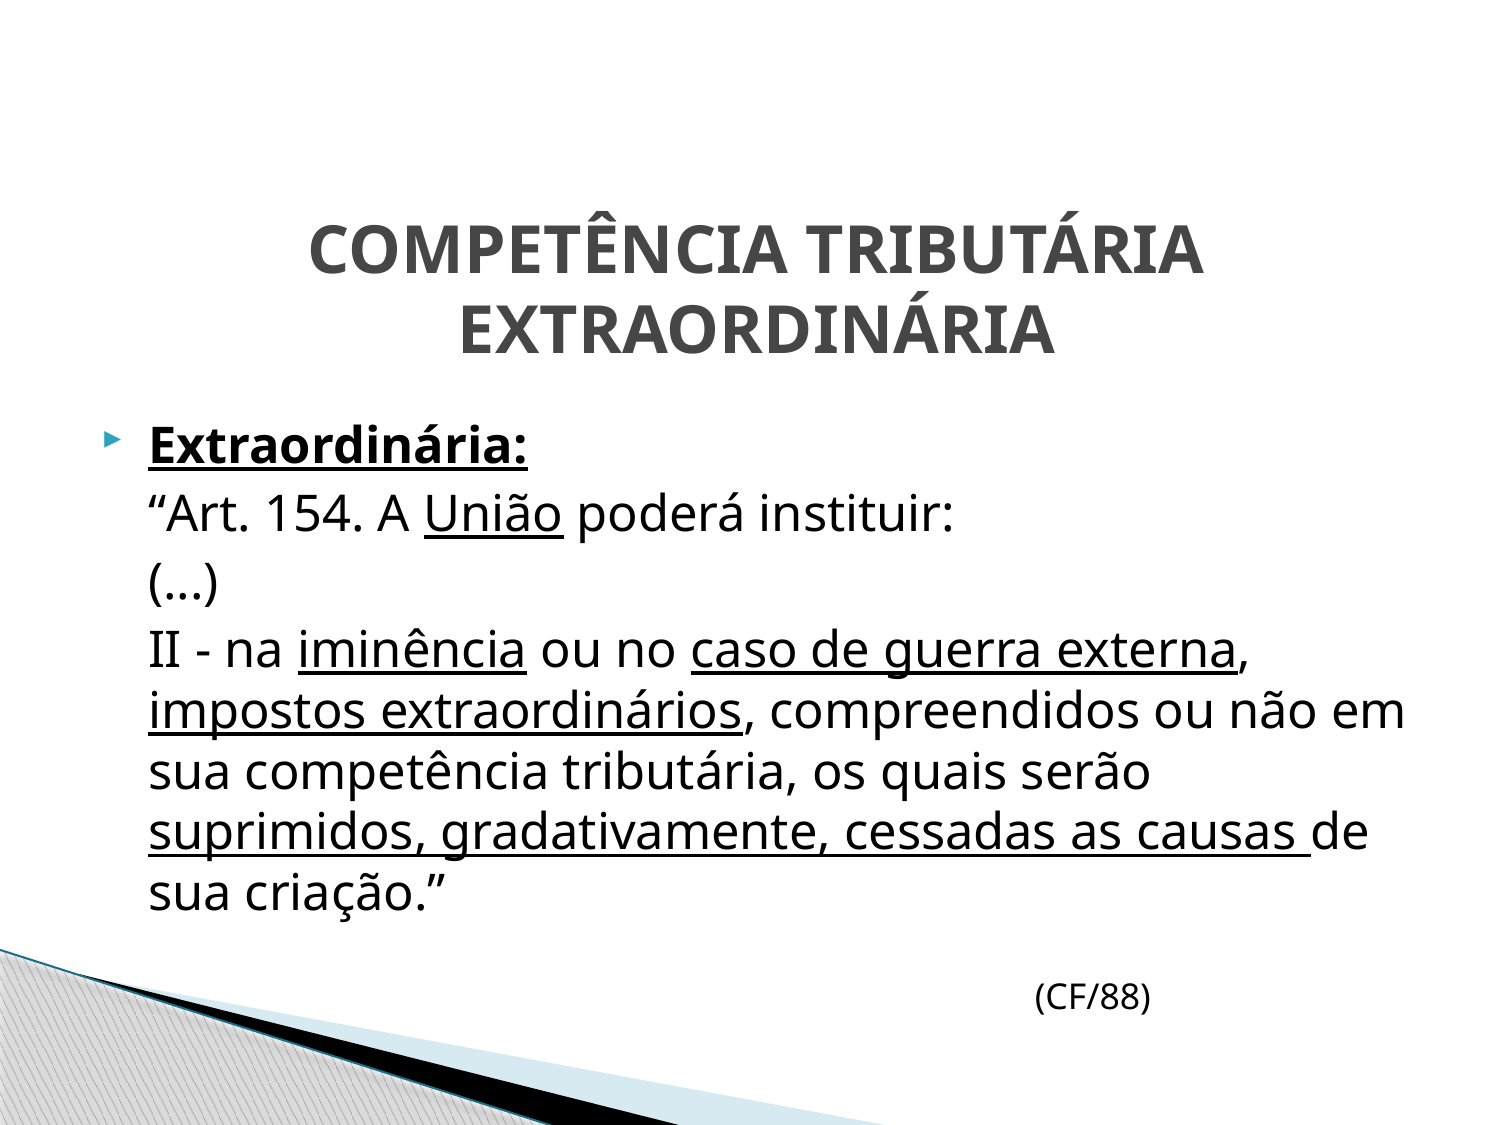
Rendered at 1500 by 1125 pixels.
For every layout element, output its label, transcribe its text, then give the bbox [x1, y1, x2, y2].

title COMPETÊNCIA TRIBUTÁRIA EXTRAORDINÁRIA [82, 199, 1432, 375]
list Extraordinária: “Art. 154. A União poderá instituir: (...) II - na iminência ou no caso de guerra externa, impostos extraordinários, compreendidos ou não em sua competência tributária, os quais serão suprimidos, gradativamente, cessadas as causas de sua criação.” (CF/88) [75, 375, 1425, 1032]
